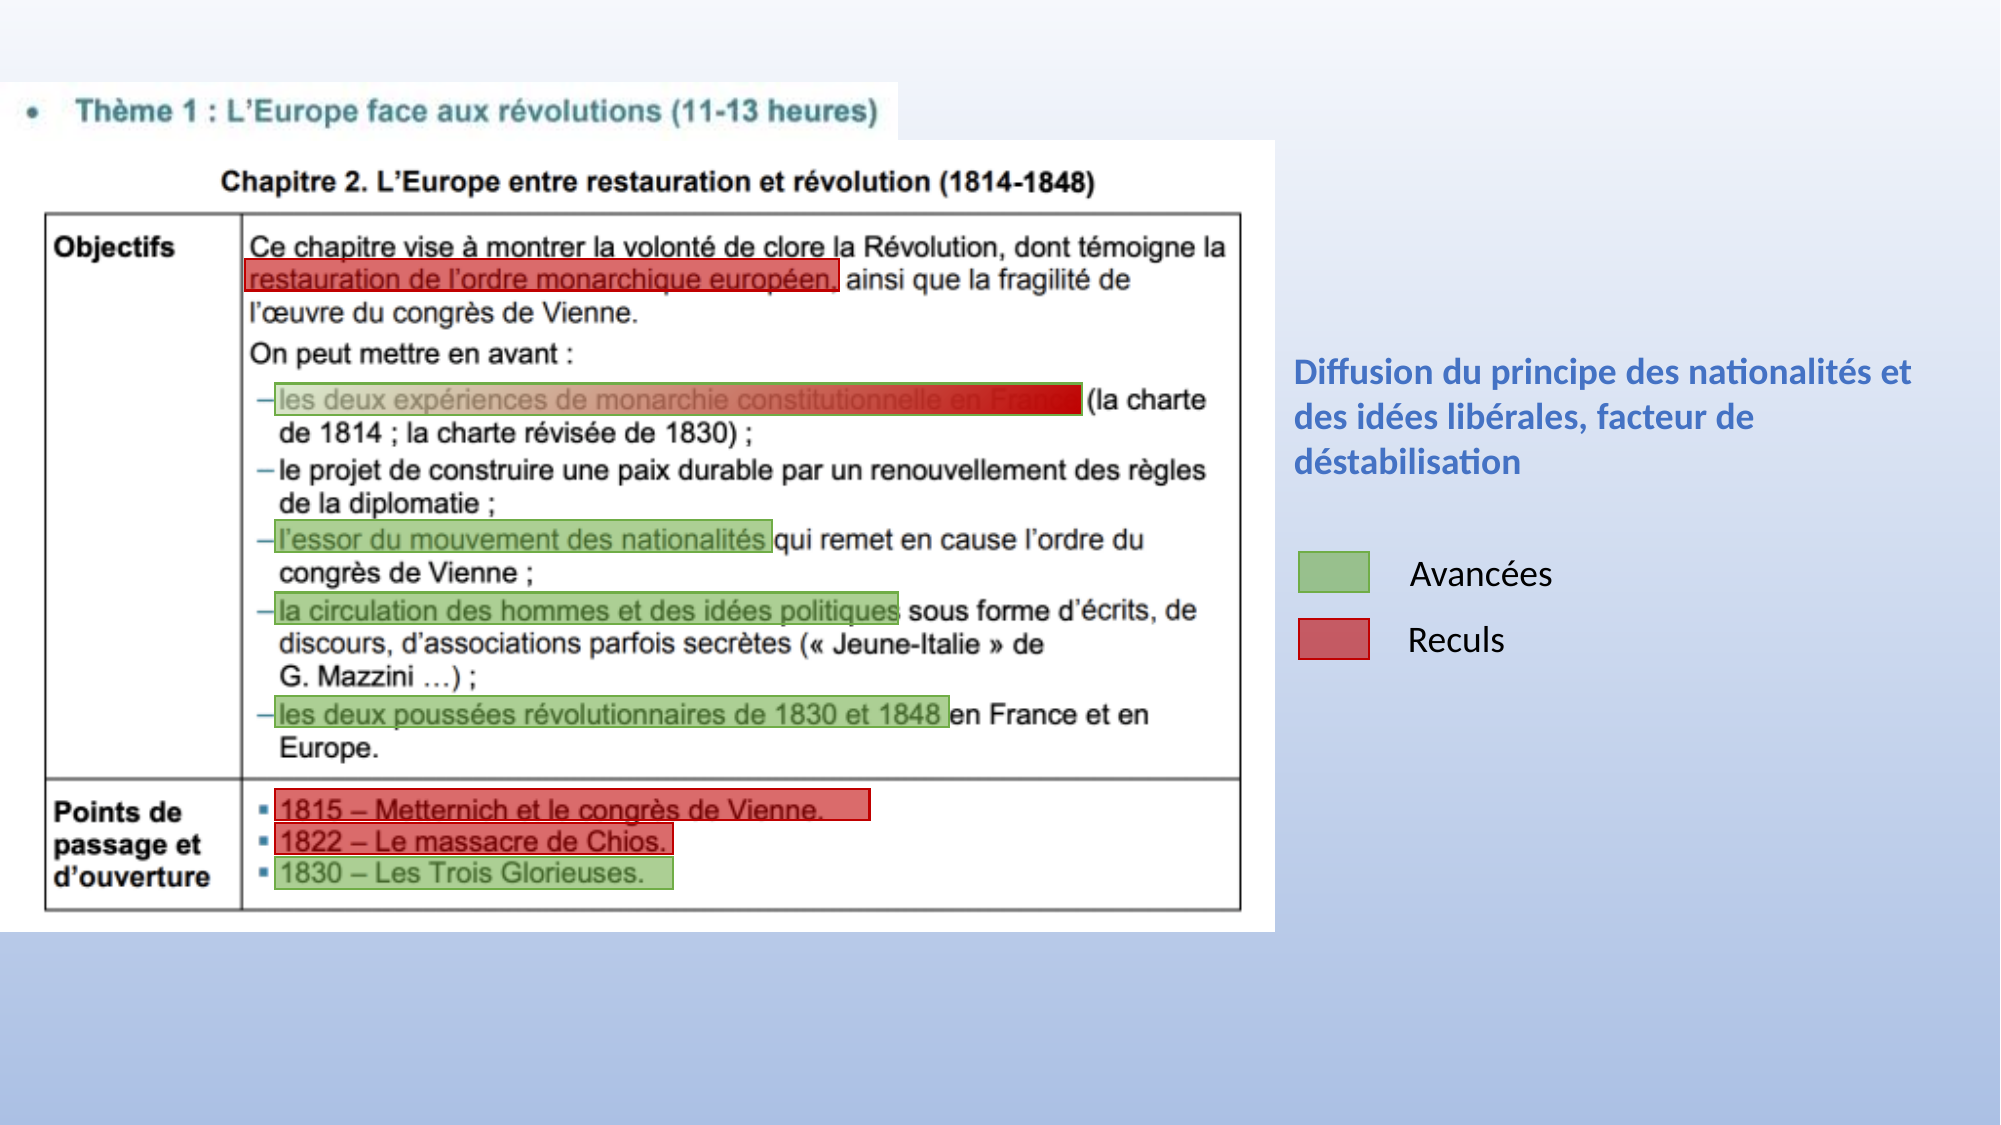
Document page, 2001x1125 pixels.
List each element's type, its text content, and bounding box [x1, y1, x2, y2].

text_box Diffusion du principe des nationalités et des idées libérales, facteur de déstabilisation [1279, 339, 1934, 489]
text_box Avancées [1395, 541, 1605, 602]
text_box [1298, 551, 1370, 593]
picture [0, 82, 1275, 932]
text_box [1298, 618, 1370, 660]
text_box Reculs [1393, 607, 1607, 668]
